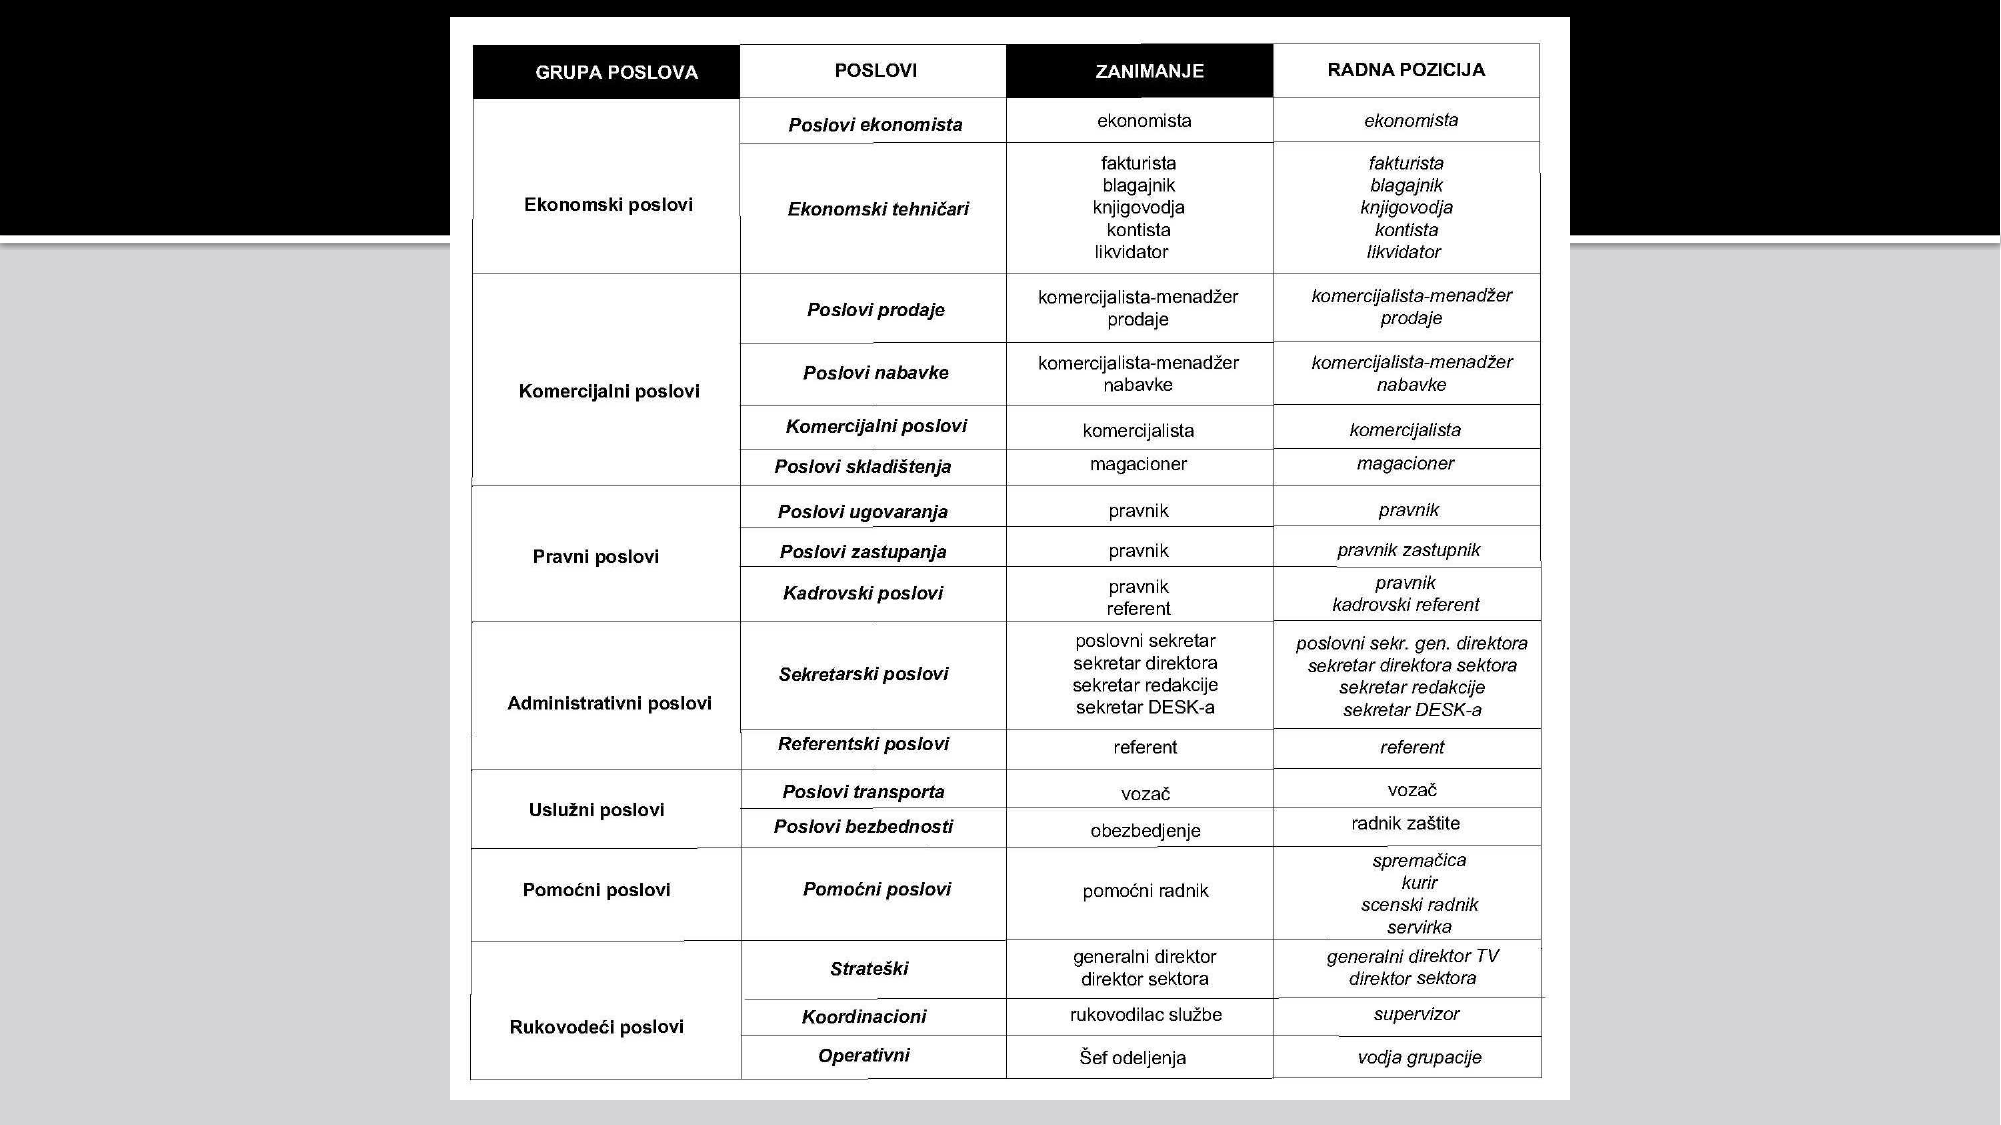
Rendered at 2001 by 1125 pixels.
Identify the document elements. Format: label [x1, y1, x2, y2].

picture [449, 17, 1570, 1100]
list [262, 237, 1725, 1125]
